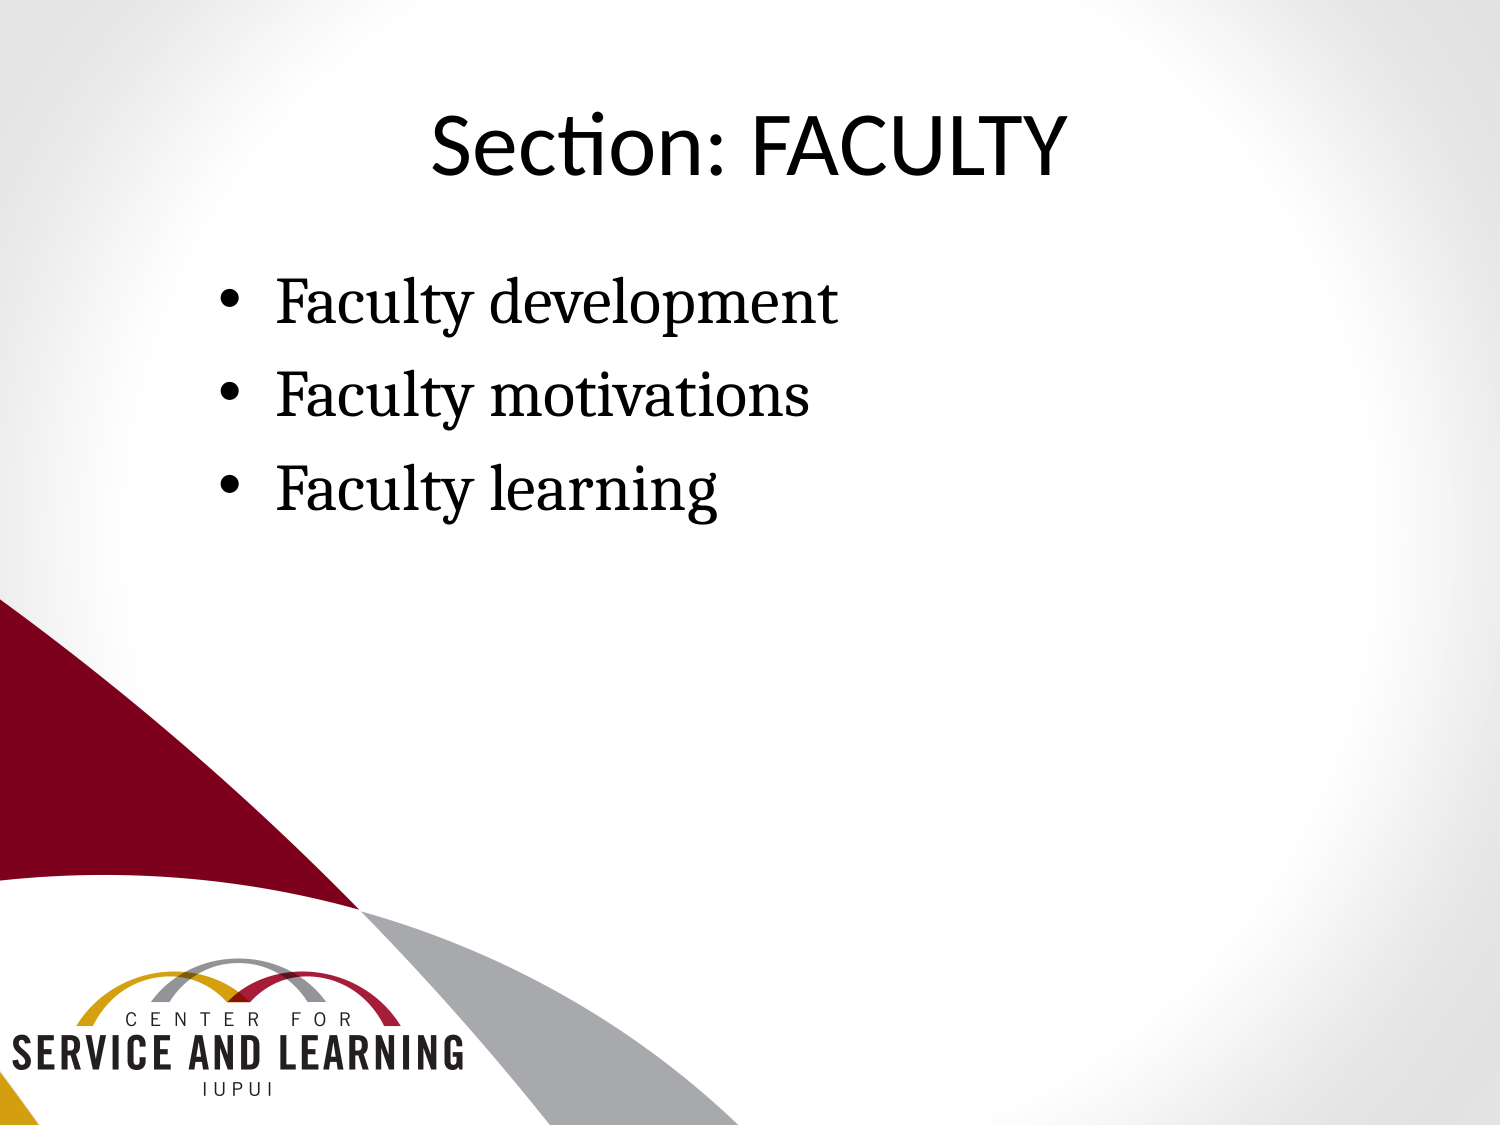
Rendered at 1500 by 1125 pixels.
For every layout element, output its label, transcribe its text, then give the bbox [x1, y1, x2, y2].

title Section: FACULTY [75, 45, 1425, 233]
picture [0, 0, 1500, 1125]
list Faculty development Faculty motivations Faculty learning [203, 249, 1360, 733]
